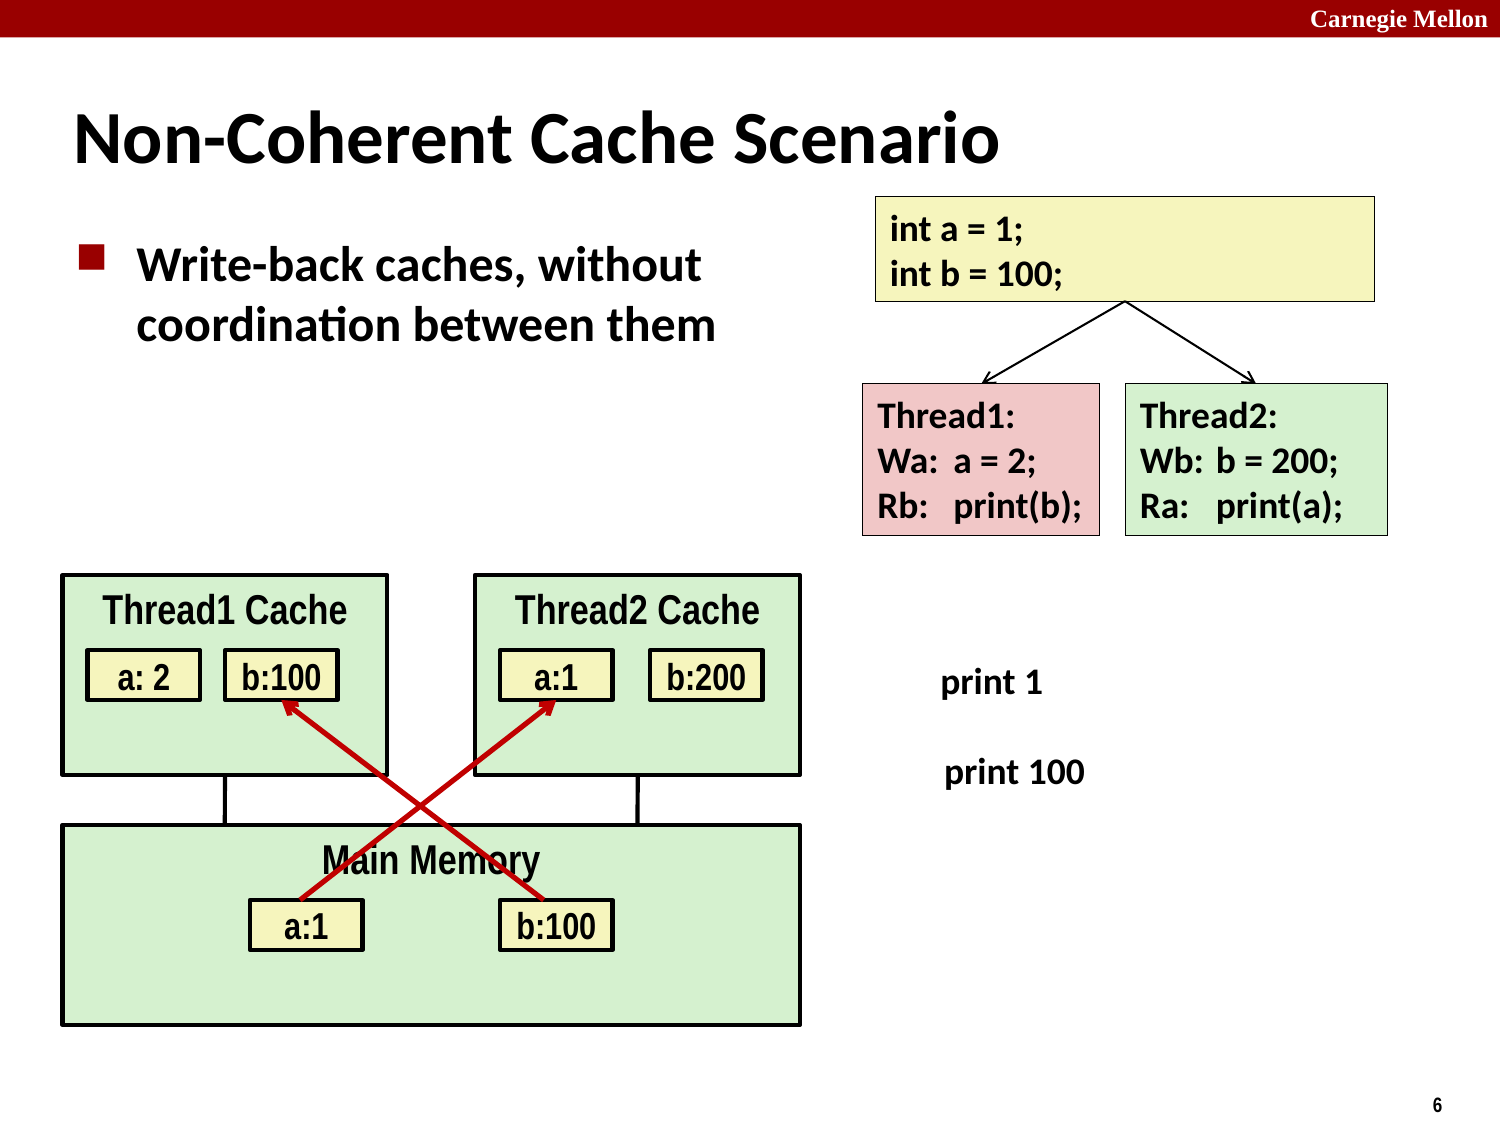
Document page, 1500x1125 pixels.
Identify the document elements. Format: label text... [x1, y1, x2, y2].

text_box a:1 [249, 909, 363, 950]
text_box Thread1 Cache [62, 575, 388, 775]
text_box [862, 196, 1388, 537]
text_box b:100 [500, 910, 613, 950]
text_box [224, 649, 1102, 901]
list Write-back caches, without coordination between them [64, 223, 763, 488]
text_box Thread2 Cache [474, 575, 800, 647]
text_box Main Memory [62, 825, 800, 1025]
title Non-Coherent Cache Scenario [58, 71, 1305, 197]
text_box a: 2 [87, 650, 200, 700]
